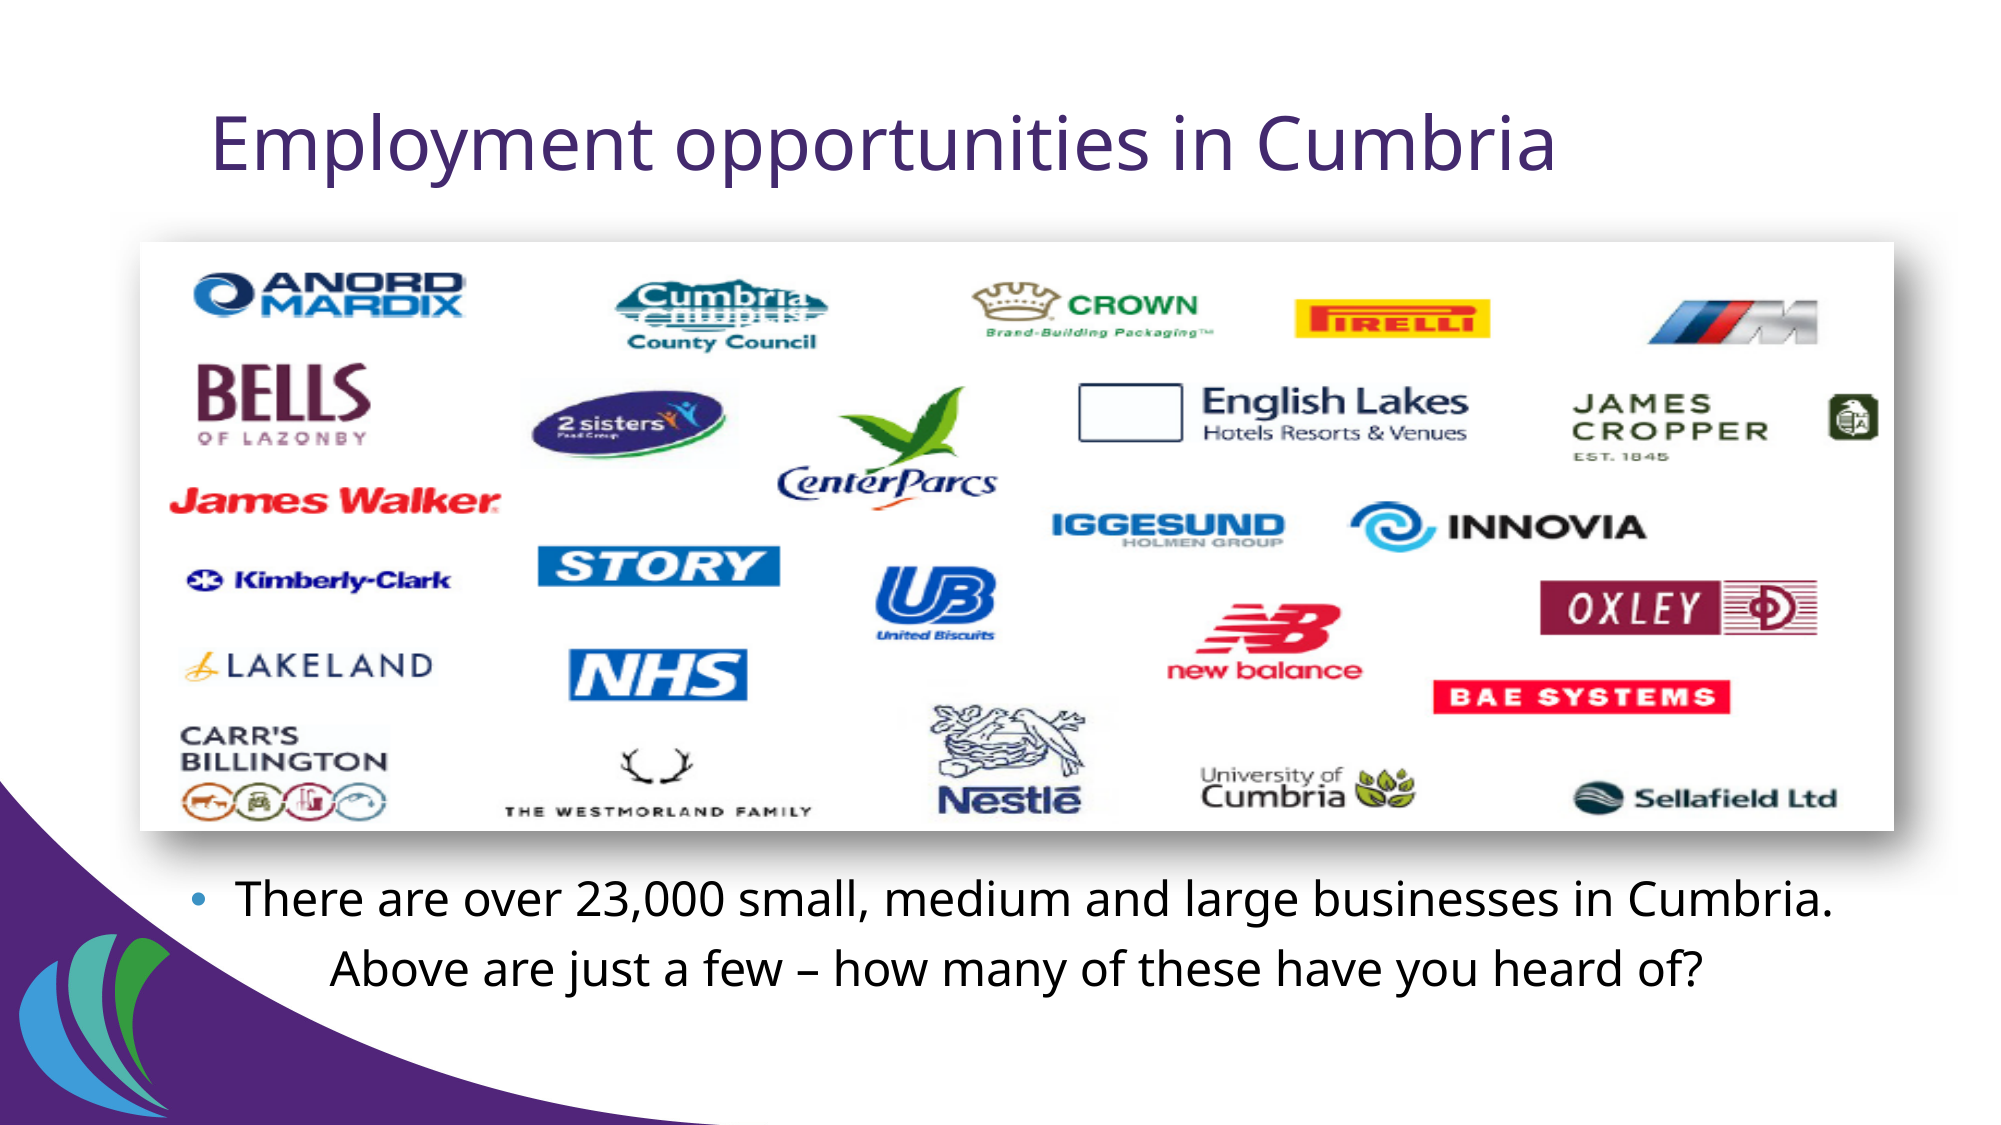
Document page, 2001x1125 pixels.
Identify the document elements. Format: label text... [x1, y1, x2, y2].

picture [0, 1, 2000, 1125]
list There are over 23,000 small, medium and large businesses in Cumbria. Above are just a few – how many of these have you heard of? [173, 881, 1861, 1040]
title Employment opportunities in Cumbria [59, 86, 1710, 205]
